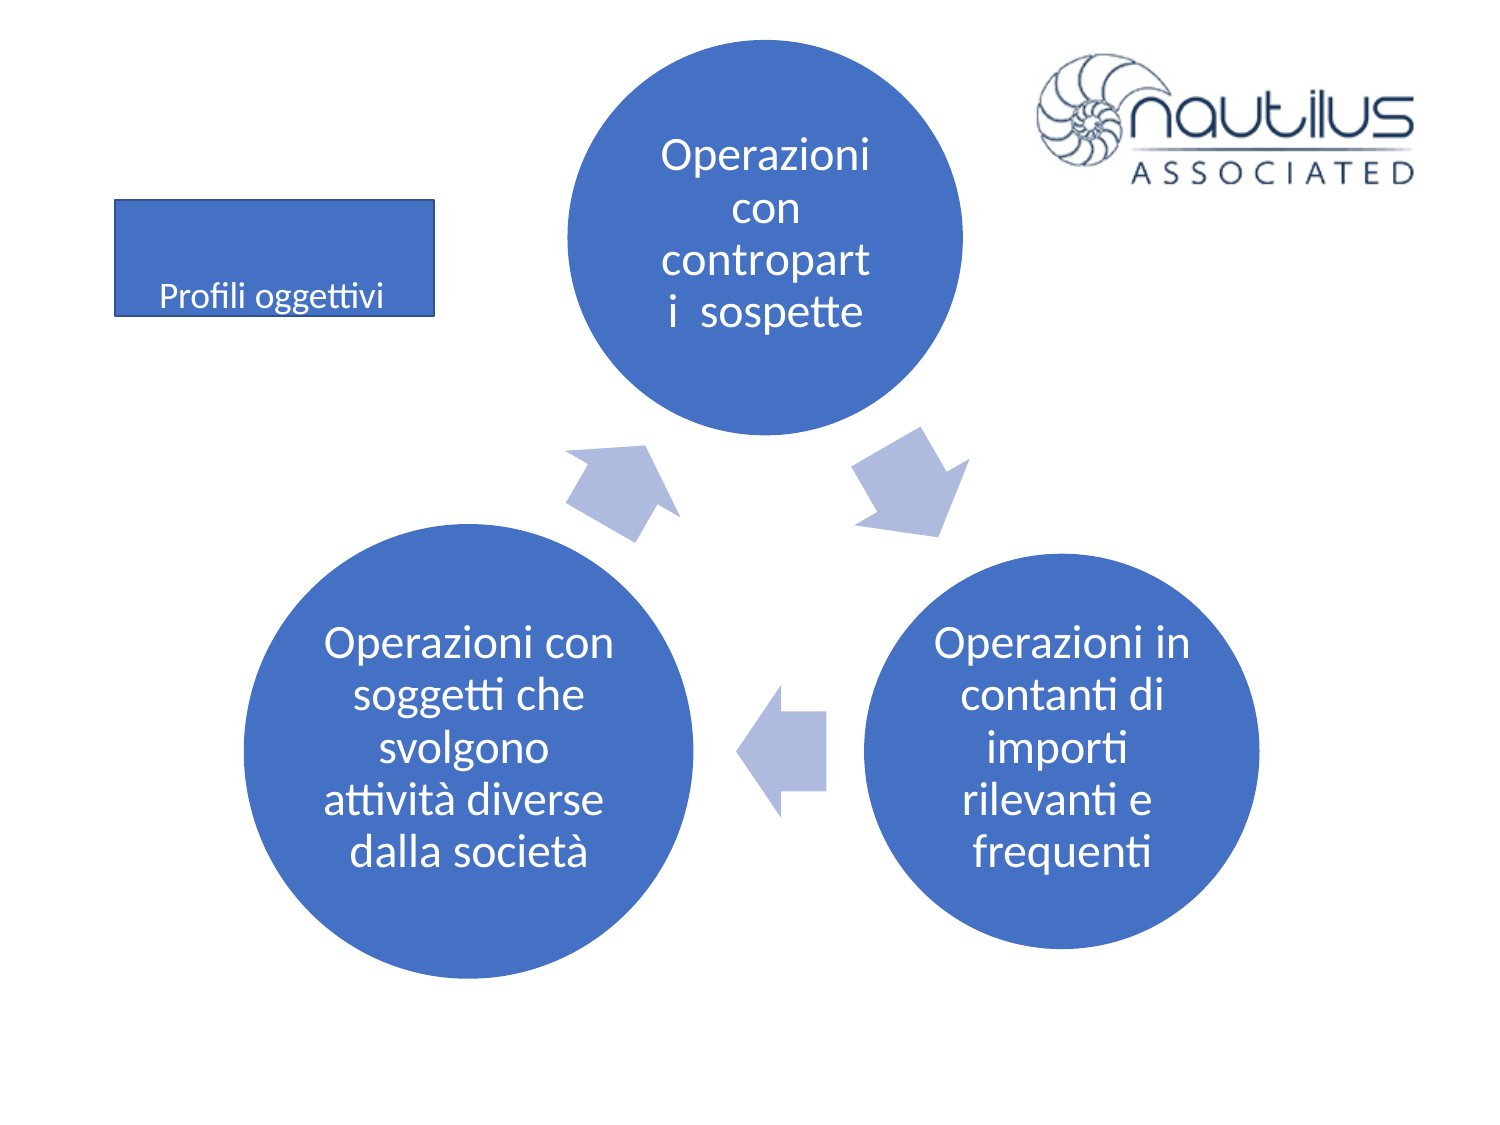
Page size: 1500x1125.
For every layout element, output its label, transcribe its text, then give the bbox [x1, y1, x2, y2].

text_box [565, 445, 681, 543]
picture [998, 40, 1467, 200]
text_box [736, 684, 827, 819]
title Operazioni con controparti sospette [653, 122, 877, 339]
text_box Profili oggettivi [114, 199, 434, 317]
text_box [243, 524, 694, 979]
text_box Operazioni in contanti di importi rilevanti e frequenti [930, 609, 1194, 878]
text_box [851, 426, 970, 538]
text_box Operazioni con soggetti che svolgono attività diverse dalla società [320, 609, 617, 878]
text_box [567, 39, 963, 436]
text_box [864, 553, 1260, 950]
